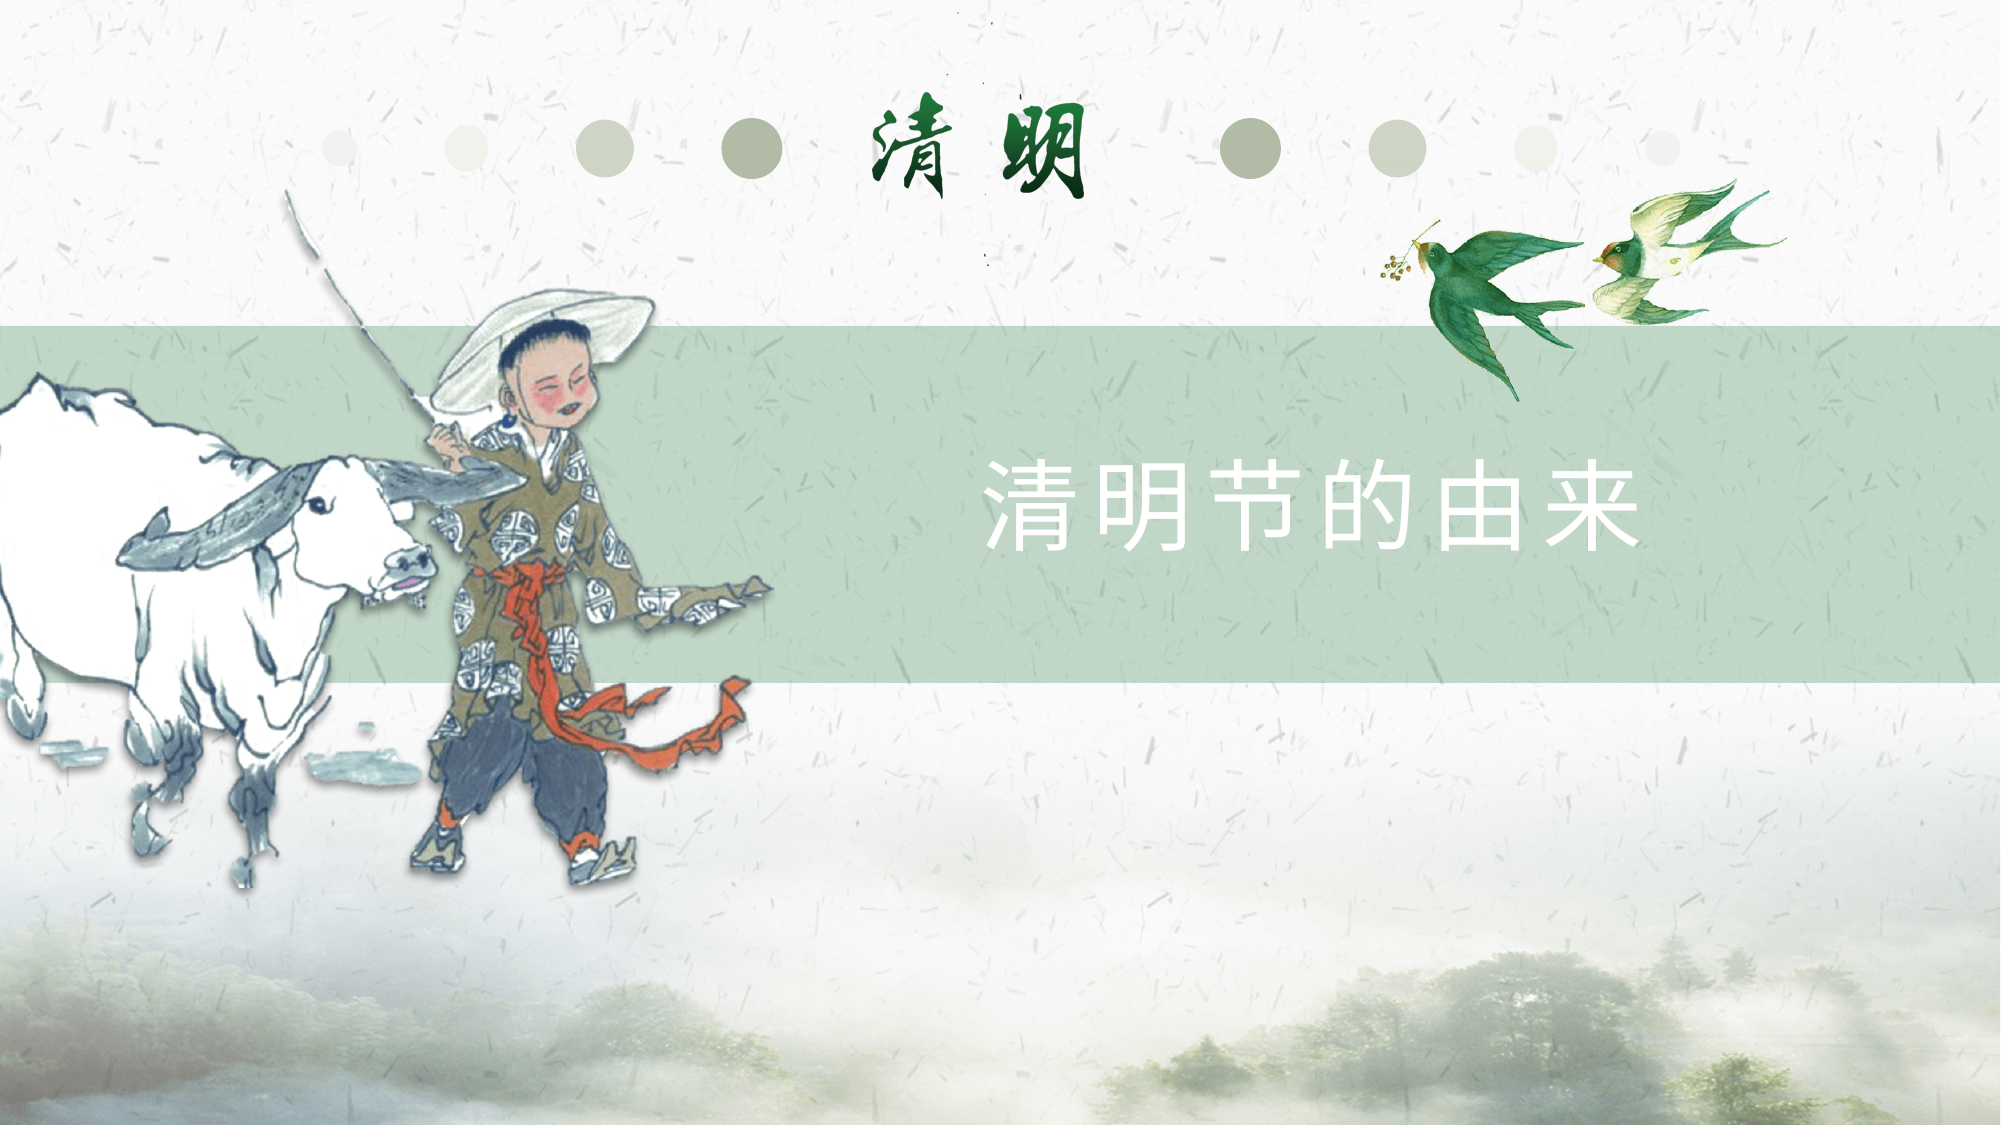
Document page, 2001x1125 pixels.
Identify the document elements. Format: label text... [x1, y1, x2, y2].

text_box [823, 325, 2000, 684]
text_box 清明节的由来 [965, 436, 1802, 571]
picture [0, 0, 2001, 1125]
